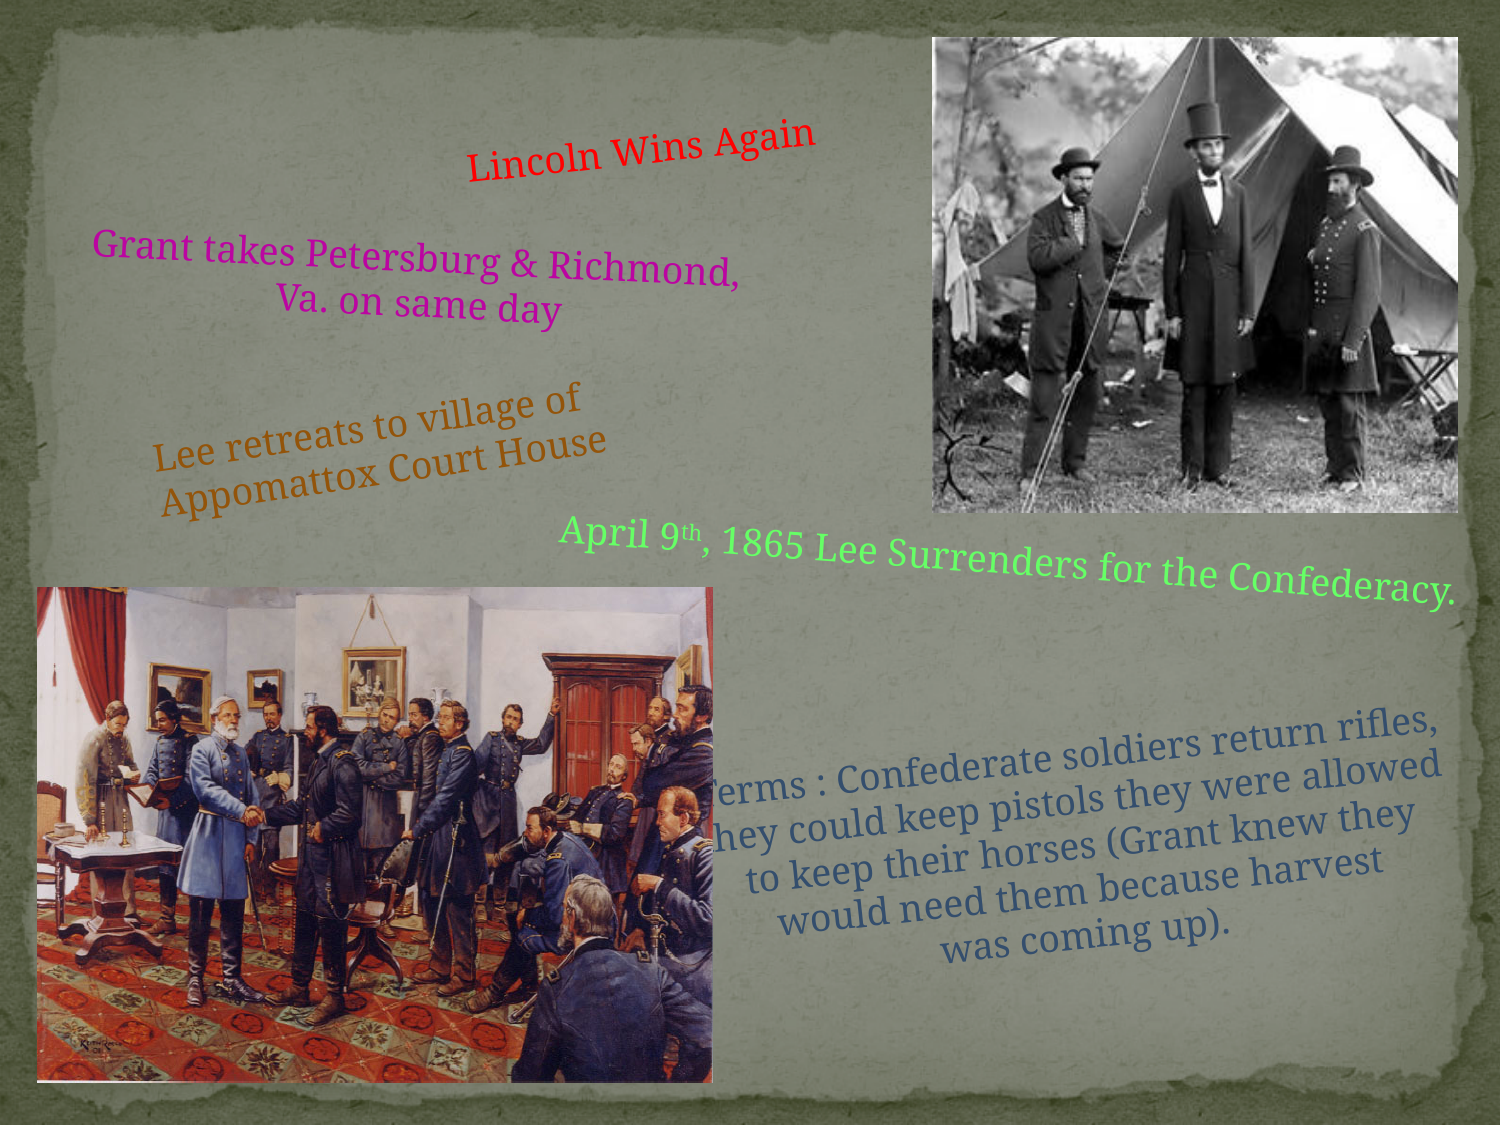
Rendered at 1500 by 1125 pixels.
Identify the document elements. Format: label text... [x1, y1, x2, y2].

text_box Terms : Confederate soldiers return rifles, they could keep pistols they were allowed to keep their horses (Grant knew they would need them because harvest was coming up). [721, 683, 1484, 1003]
text_box Lee retreats to village of Appomattox Court House [133, 360, 626, 534]
text_box April 9th, 1865 Lee Surrenders for the Confederacy. [542, 496, 1474, 622]
picture [932, 37, 1458, 513]
text_box Grant takes Petersburg & Richmond, Va. on same day [73, 211, 767, 350]
text_box Lincoln Wins Again [448, 98, 834, 200]
picture [37, 587, 713, 1083]
